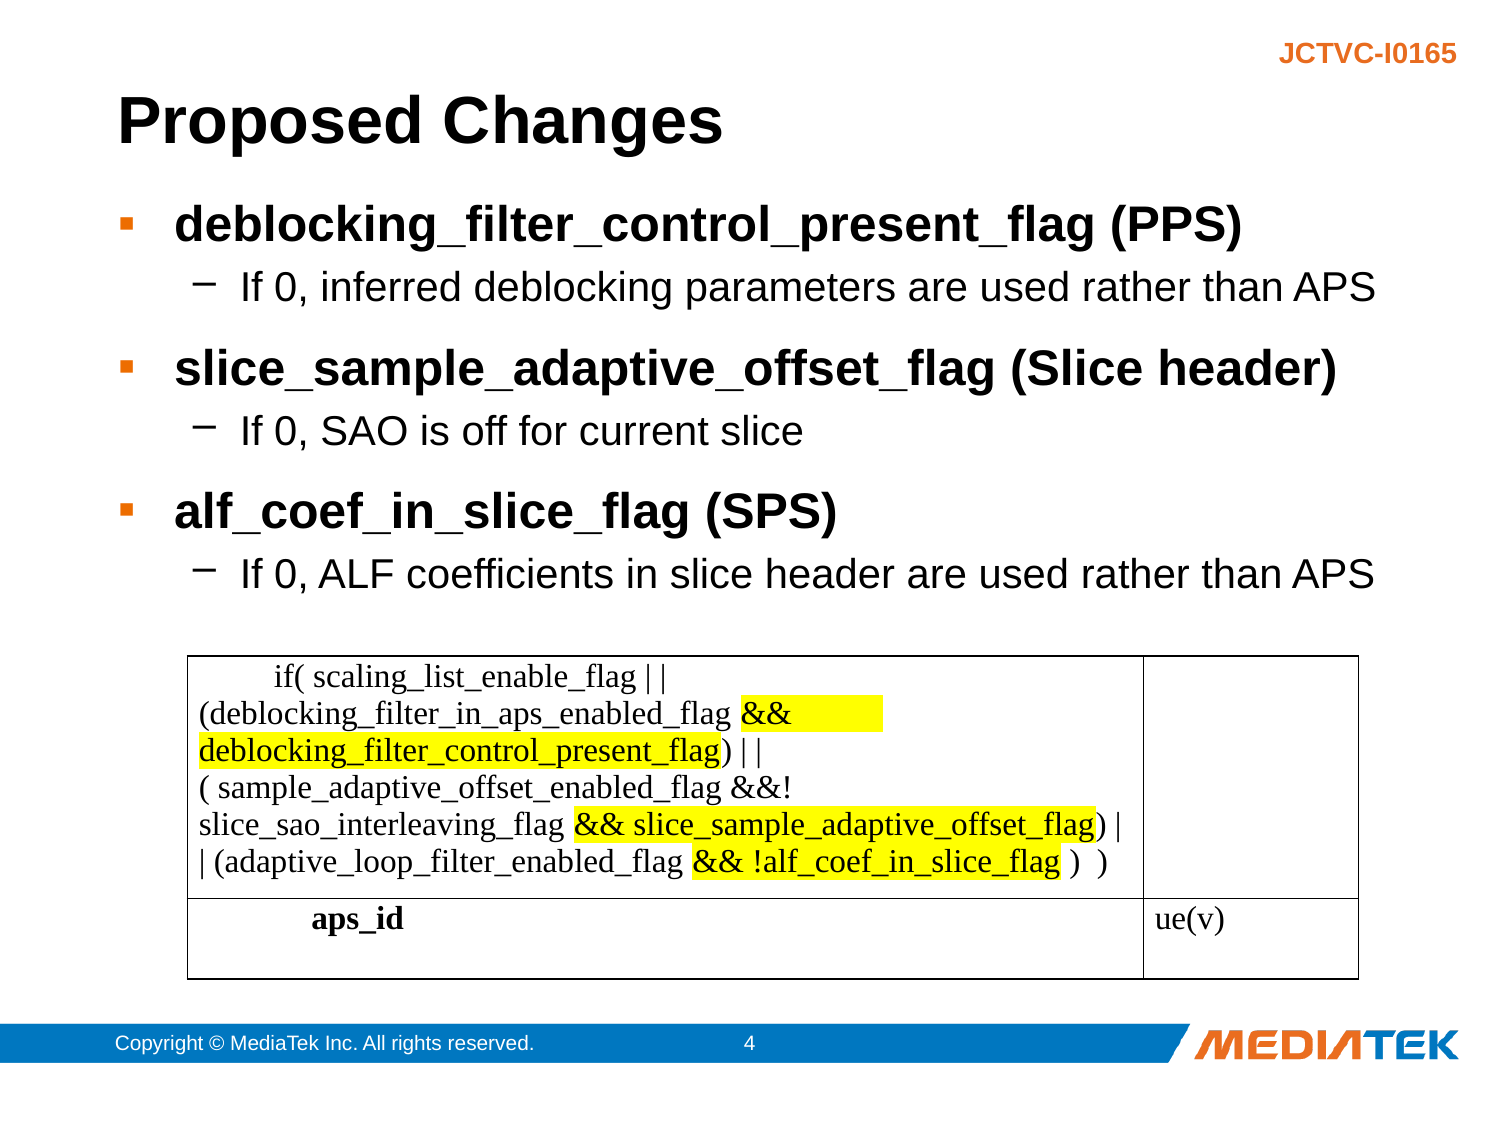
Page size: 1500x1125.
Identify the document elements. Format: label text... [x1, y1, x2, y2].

table_cell ue(v) [1144, 899, 1358, 978]
picture [573, 1023, 711, 1063]
table_header if( scaling_list_enable_flag | | (deblocking_filter_in_aps_enabled_flag && deblocking_filter_control_present_flag) | | ( sample_adaptive_offset_enabled_flag &&! slice_sao_interleaving_flag && slice_sample_adaptive_offset_flag) | | (adaptive_loop_filter_enabled_flag && !alf_coef_in_slice_flag ) ) [188, 657, 1143, 898]
picture [0, 1023, 99, 1063]
list deblocking_filter_control_present_flag (PPS) If 0, inferred deblocking parameters are used rather than APS slice_sample_adaptive_offset_flag (Slice header) If 0, SAO is off for current slice alf_coef_in_slice_flag (SPS) If 0, ALF coefficients in slice header are used rather than APS [102, 184, 1425, 998]
table_header [1144, 657, 1358, 898]
slide_number 3 [711, 1022, 789, 1090]
picture [789, 1023, 1459, 1063]
table_cell aps_id [188, 899, 1143, 978]
title Proposed Changes [101, 62, 1425, 172]
footer Copyright © MediaTek Inc. All rights reserved. [99, 1022, 573, 1090]
